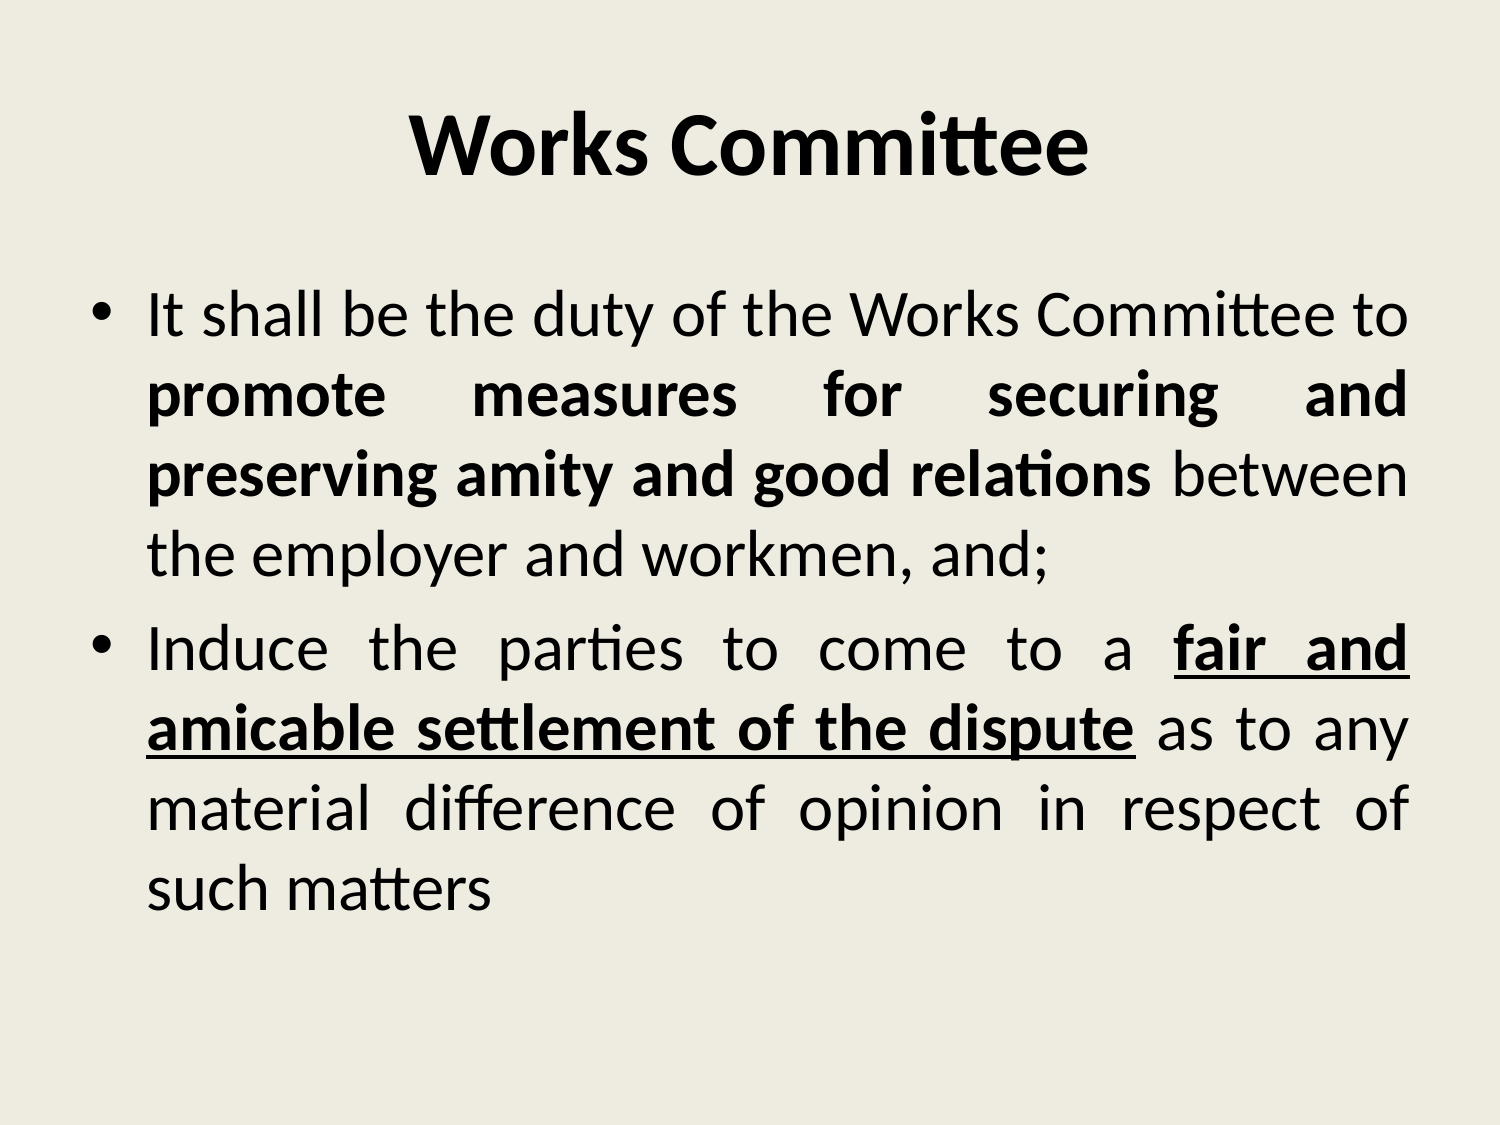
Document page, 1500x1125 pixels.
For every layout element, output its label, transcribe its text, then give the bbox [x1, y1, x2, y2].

title Works Committee [75, 45, 1425, 233]
list It shall be the duty of the Works Committee to promote measures for securing and preserving amity and good relations between the employer and workmen, and; Induce the parties to come to a fair and amicable settlement of the dispute as to any material difference of opinion in respect of such matters [75, 262, 1425, 1063]
